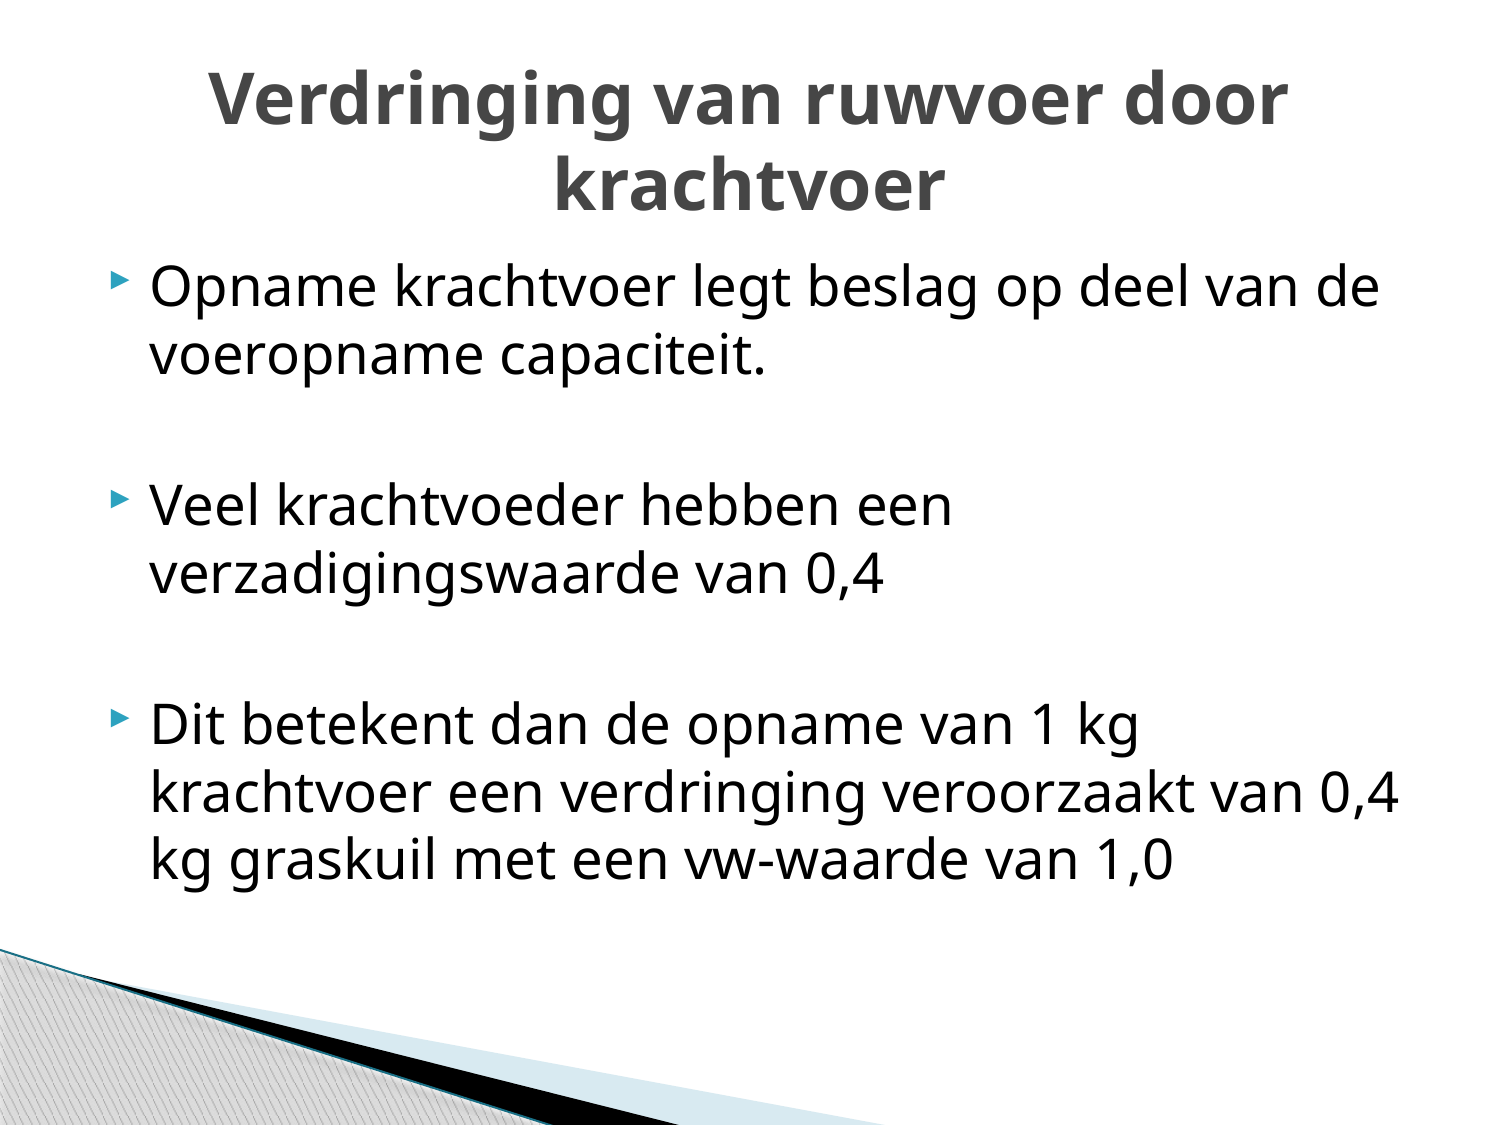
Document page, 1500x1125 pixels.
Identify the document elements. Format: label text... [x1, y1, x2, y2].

list Opname krachtvoer legt beslag op deel van de voeropname capaciteit. Veel krachtvoeder hebben een verzadigingswaarde van 0,4 Dit betekent dan de opname van 1 kg krachtvoer een verdringing veroorzaakt van 0,4 kg graskuil met een vw-waarde van 1,0 [75, 243, 1425, 986]
title Verdringing van ruwvoer door krachtvoer [75, 45, 1425, 233]
